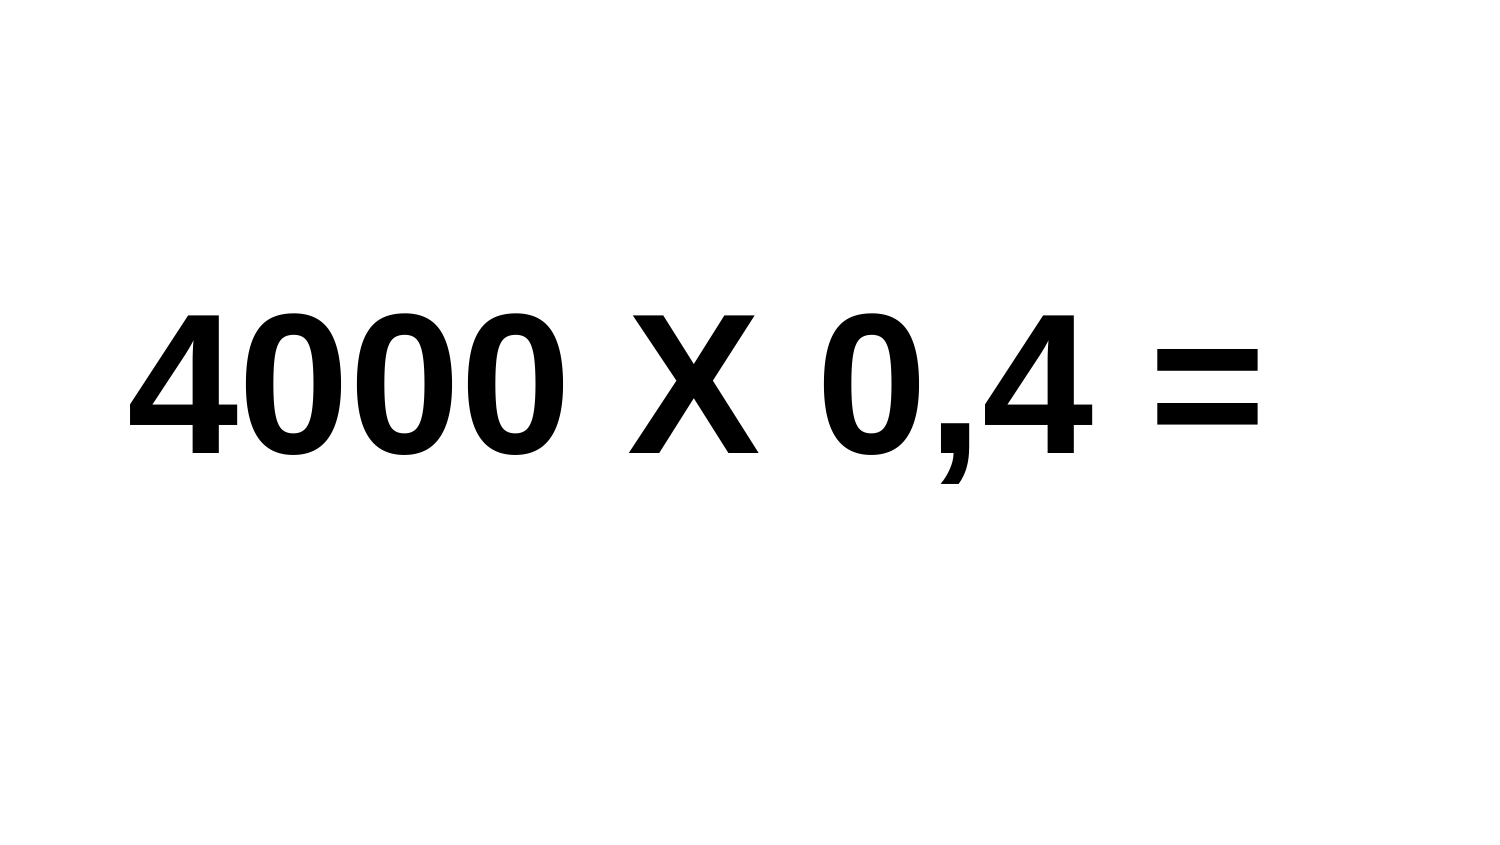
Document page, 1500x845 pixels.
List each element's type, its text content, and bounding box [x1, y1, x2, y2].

text_box 4000 X 0,4 = [112, 318, 1388, 509]
